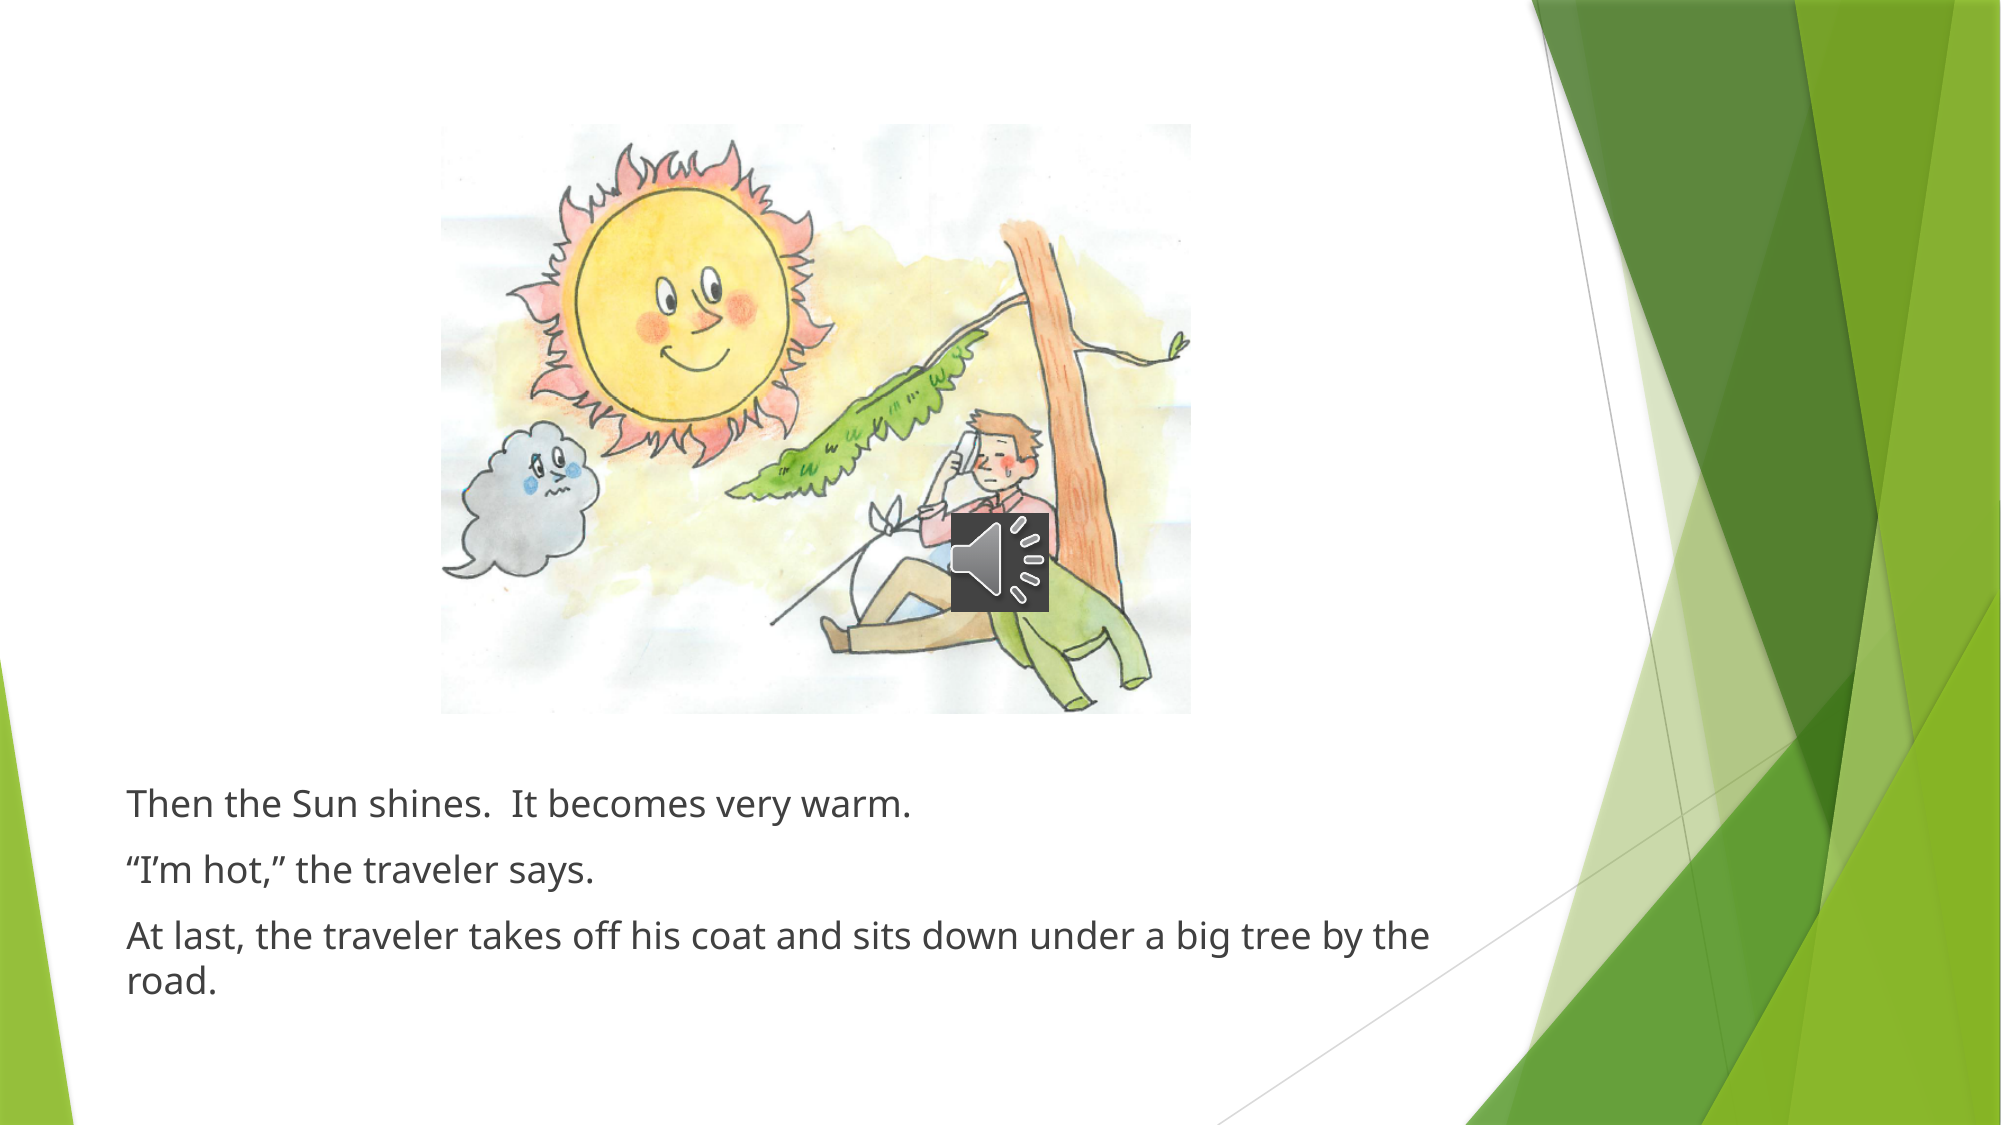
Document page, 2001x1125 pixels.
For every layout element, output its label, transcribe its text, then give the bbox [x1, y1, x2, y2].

list Then the Sun shines. It becomes very warm. “I’m hot,” the traveler says. At last, the traveler takes off his coat and sits down under a big tree by the road. [111, 772, 1522, 992]
picture [441, 123, 1192, 714]
